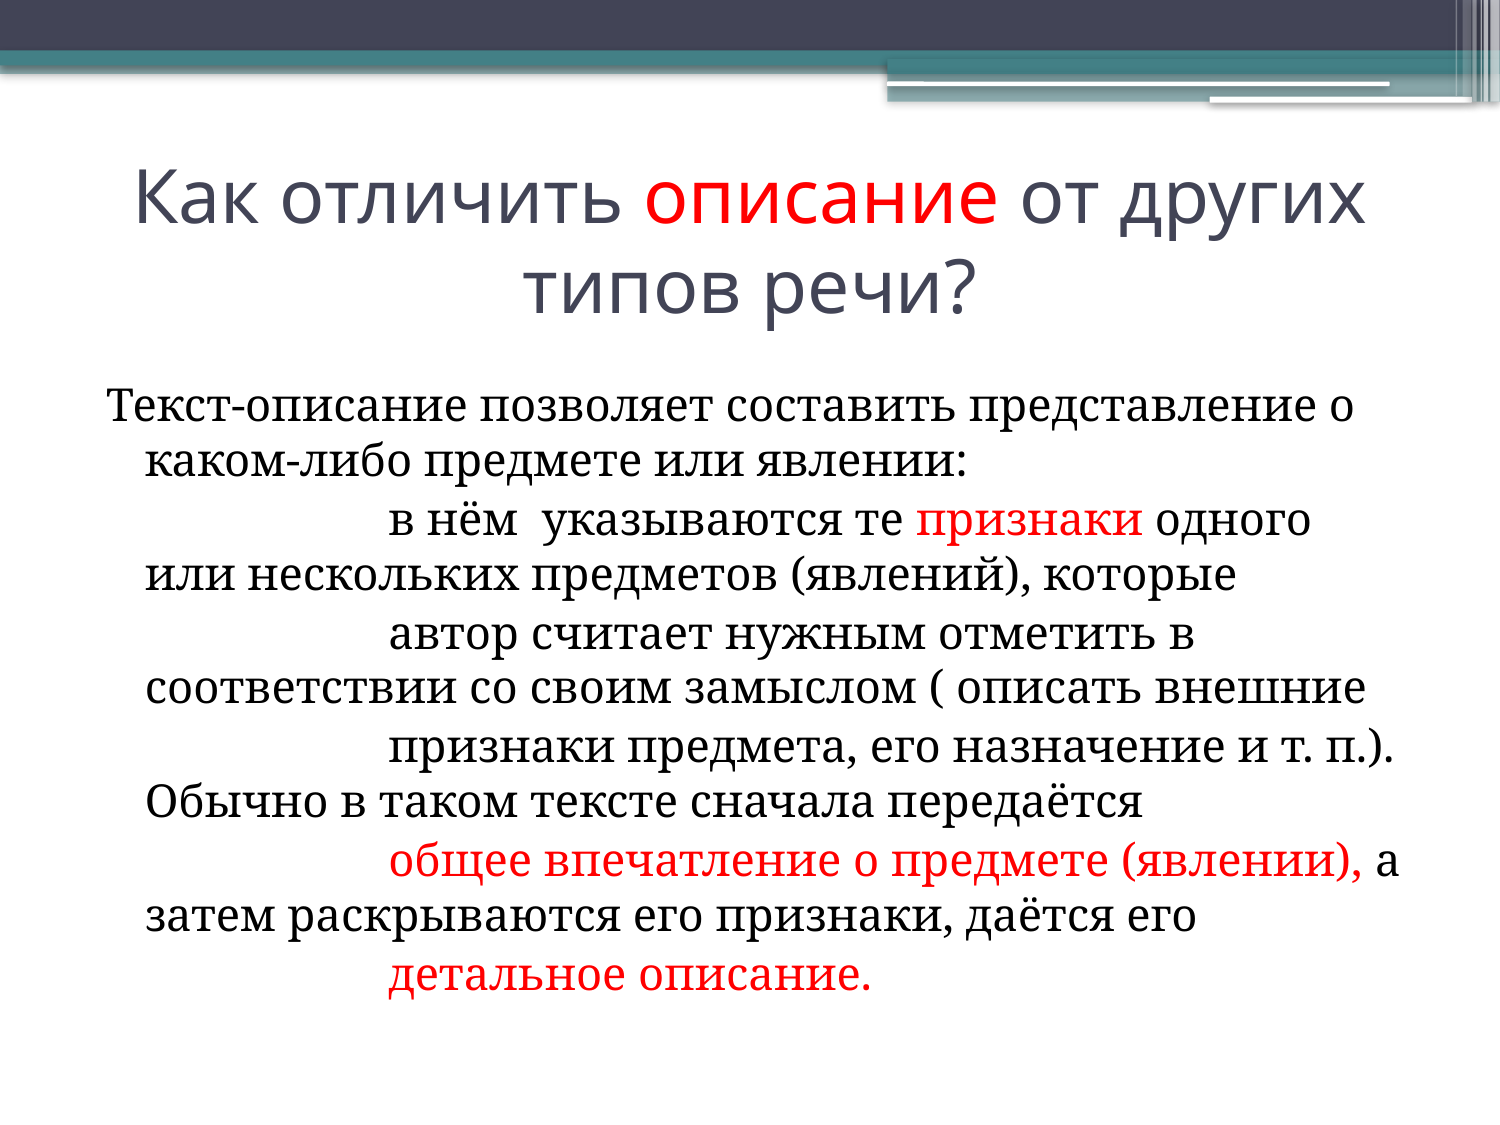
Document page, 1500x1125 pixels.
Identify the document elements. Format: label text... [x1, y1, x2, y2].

list Текст-описание позволяет составить представление о каком-либо предмете или явлении: в нём указываются те признаки одного или нескольких предметов (явлений), которые автор считает нужным отметить в соответствии со своим замыслом ( описать внешние признаки предмета, его назначение и т. п.). Обычно в таком тексте сначала передаётся общее впечатление о предмете (явлении), а затем раскрываются его признаки, даётся его детальное описание. [75, 368, 1425, 1079]
title Как отличить описание от других типов речи? [75, 113, 1425, 363]
